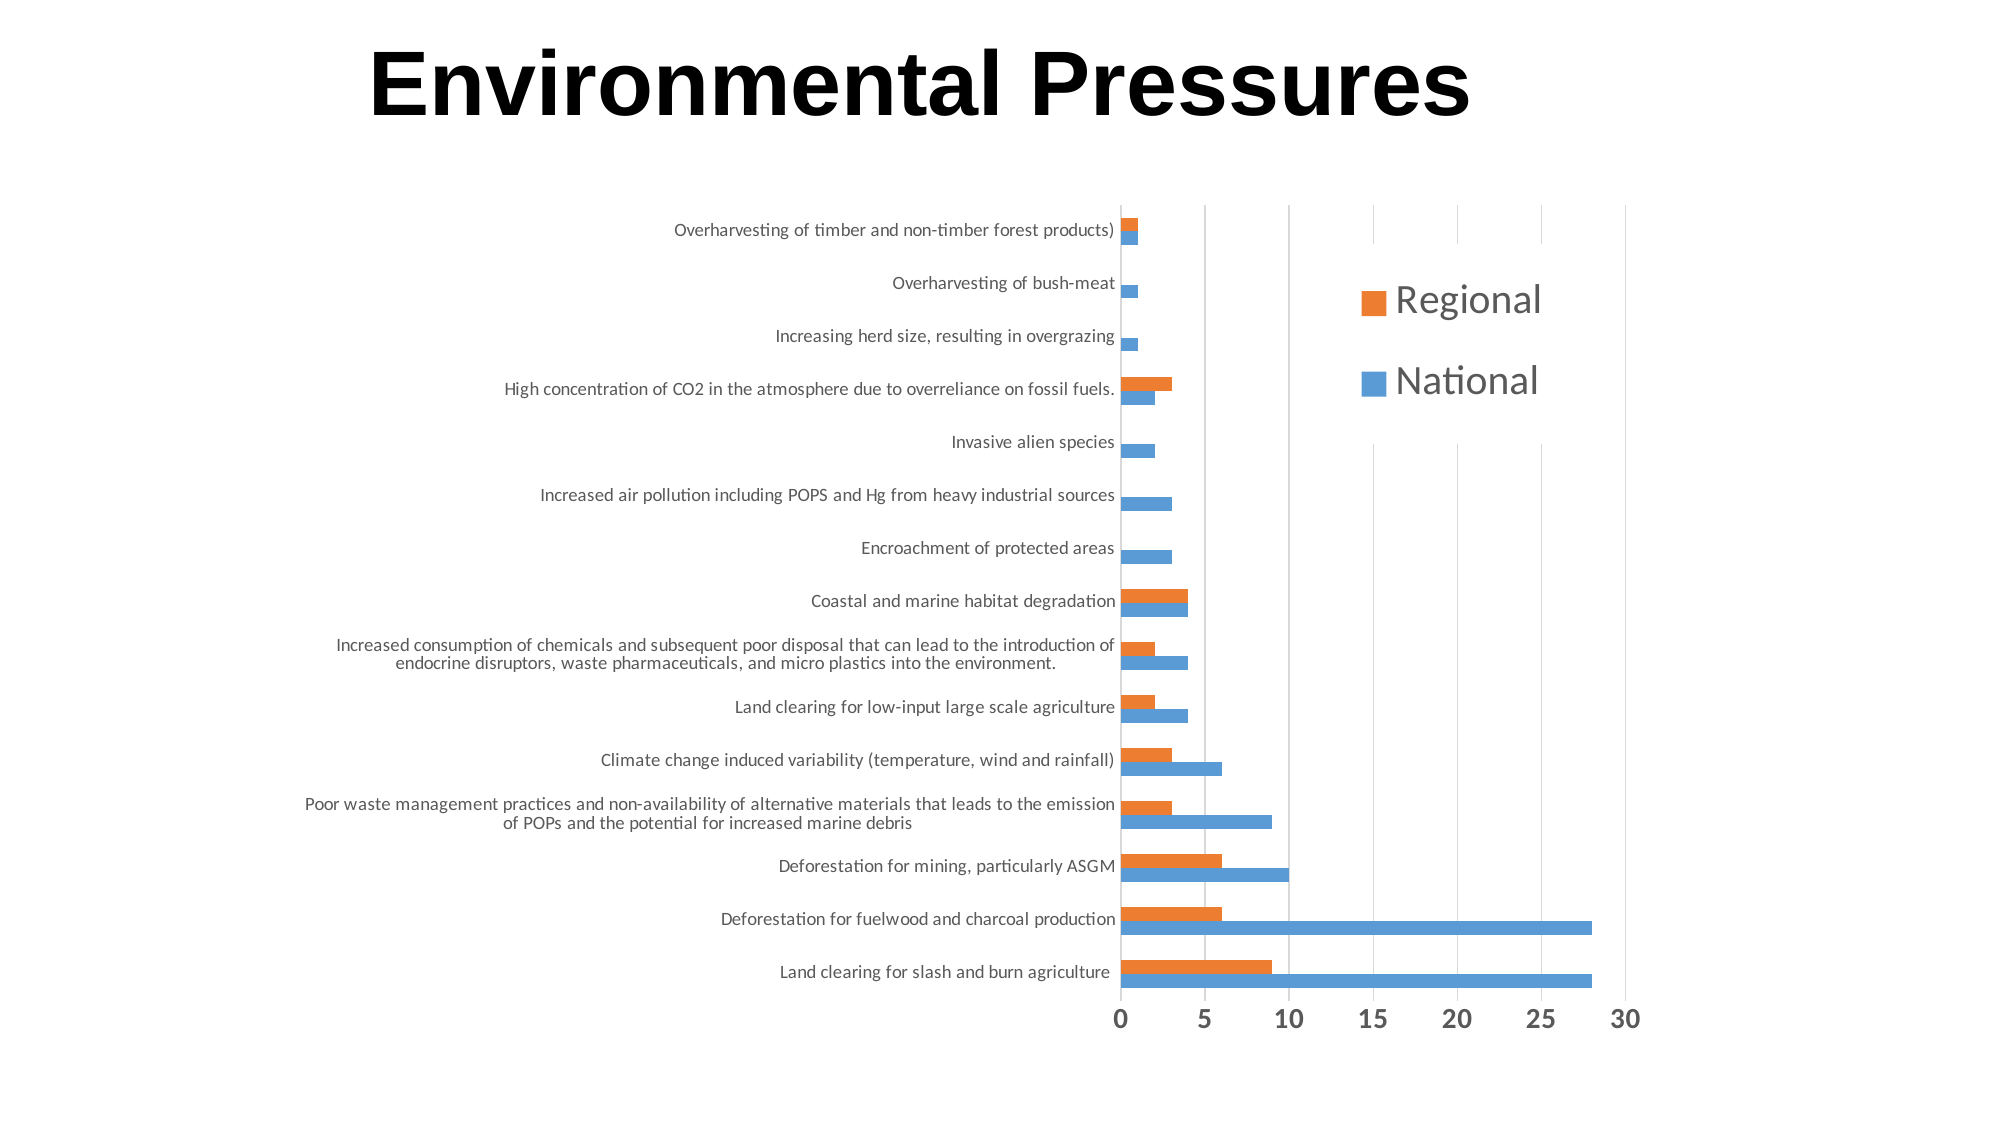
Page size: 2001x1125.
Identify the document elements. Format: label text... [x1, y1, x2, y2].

title Environmental Pressures [353, 19, 1647, 157]
chart [305, 186, 1669, 1125]
